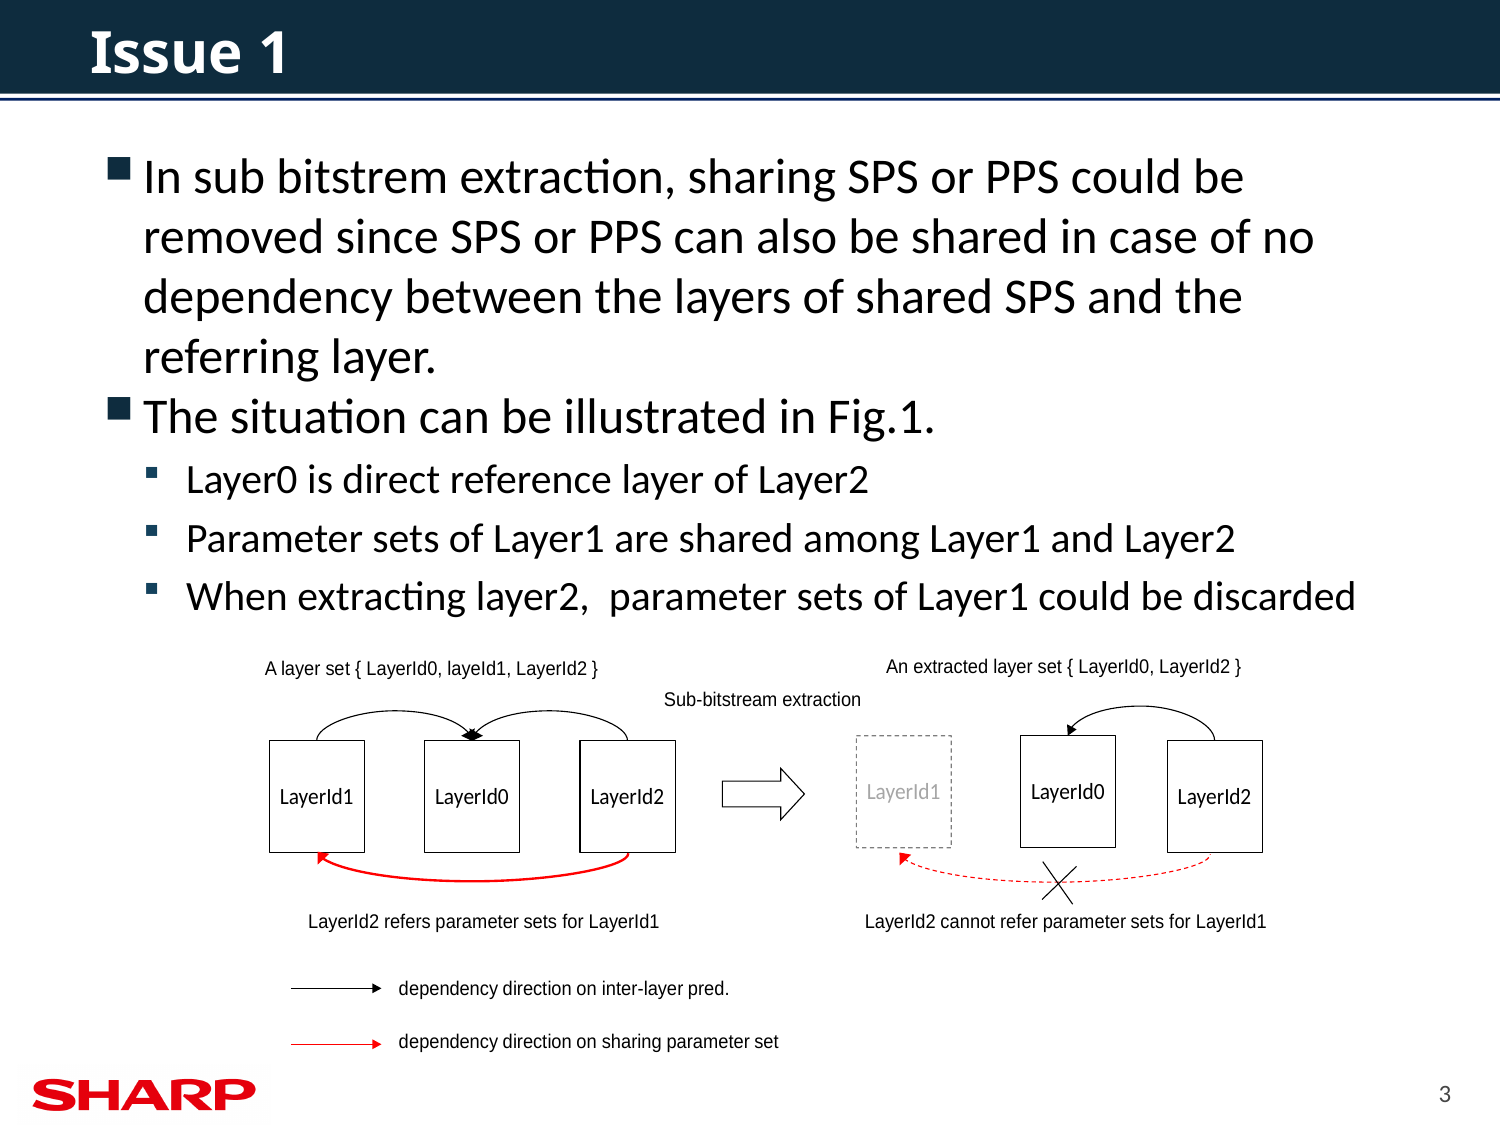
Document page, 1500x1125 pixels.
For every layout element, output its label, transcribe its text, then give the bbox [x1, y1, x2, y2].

list In sub bitstrem extraction, sharing SPS or PPS could be removed since SPS or PPS can also be shared in case of no dependency between the layers of shared SPS and the referring layer. The situation can be illustrated in Fig.1. Layer0 is direct reference layer of Layer2 Parameter sets of Layer1 are shared among Layer1 and Layer2 When extracting layer2, parameter sets of Layer1 could be discarded [74, 128, 1426, 1051]
title Issue 1 [74, 15, 1426, 85]
slide_number 3 [1345, 1062, 1467, 1108]
picture [17, 647, 1285, 1125]
